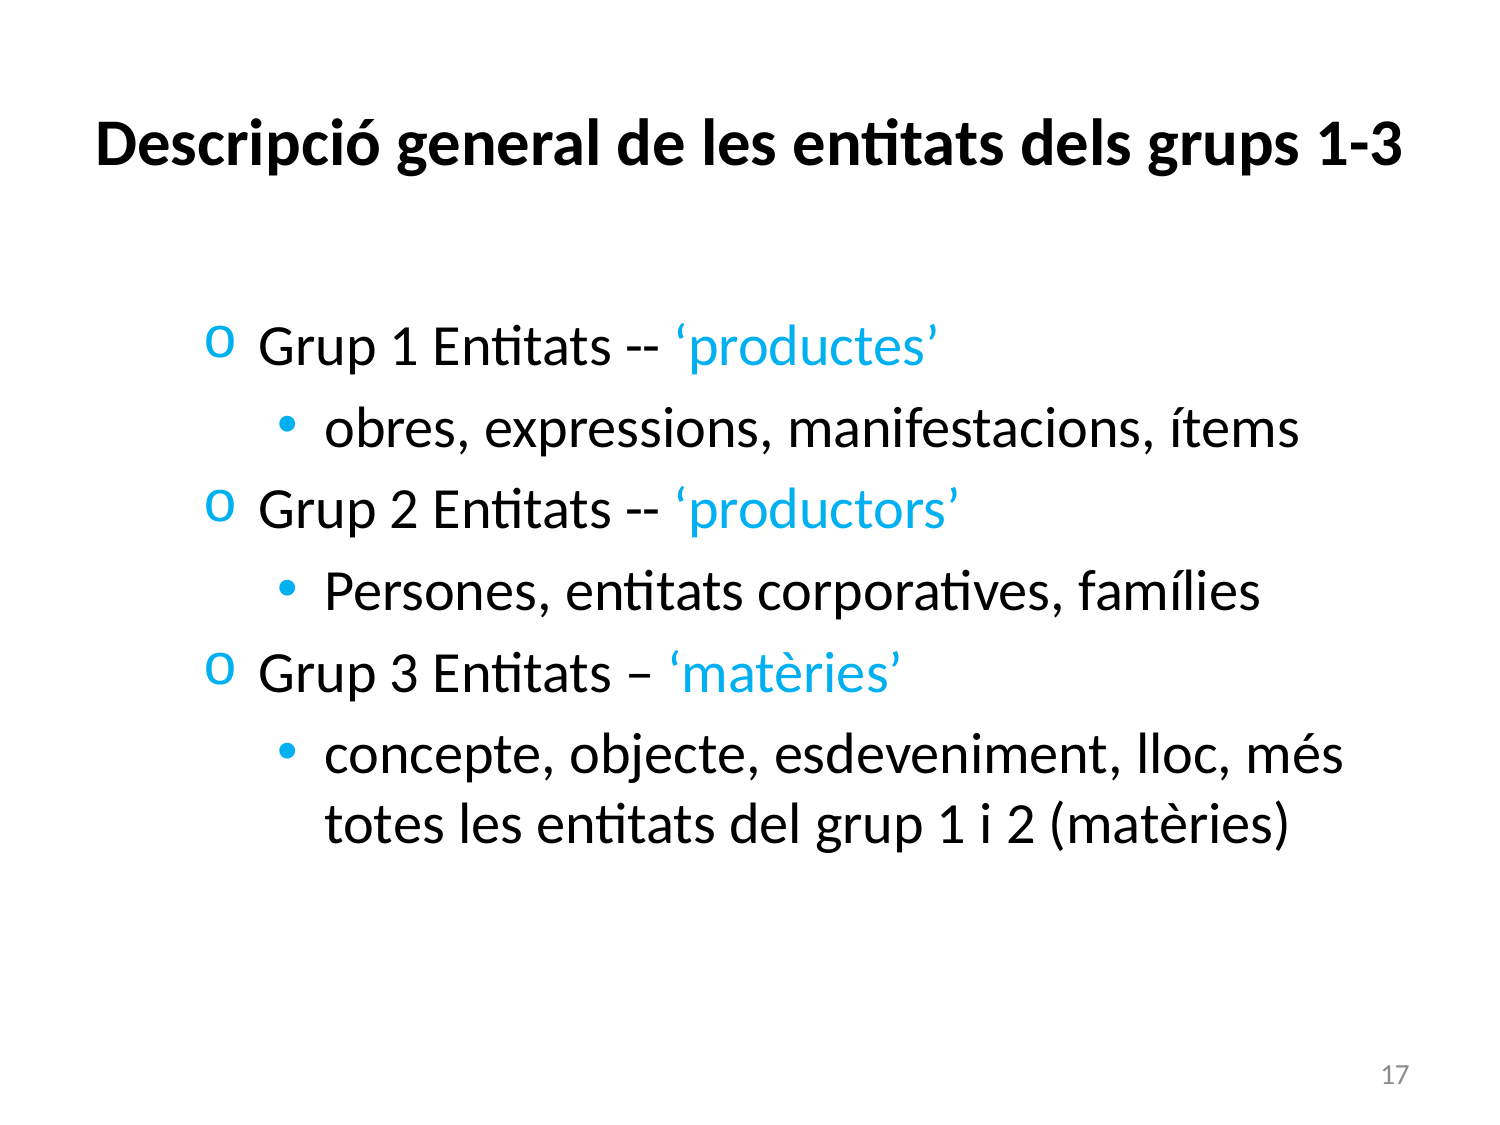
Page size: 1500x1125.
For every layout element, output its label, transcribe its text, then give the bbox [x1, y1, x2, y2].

slide_number 17 [1074, 1042, 1425, 1103]
list Grup 1 Entitats -- ‘productes’ obres, expressions, manifestacions, ítems Grup 2 Entitats -- ‘productors’ Persones, entitats corporatives, famílies Grup 3 Entitats – ‘matèries’ concepte, objecte, esdeveniment, lloc, més totes les entitats del grup 1 i 2 (matèries) [187, 299, 1425, 1038]
title Descripció general de les entitats dels grups 1-3 [75, 45, 1425, 233]
